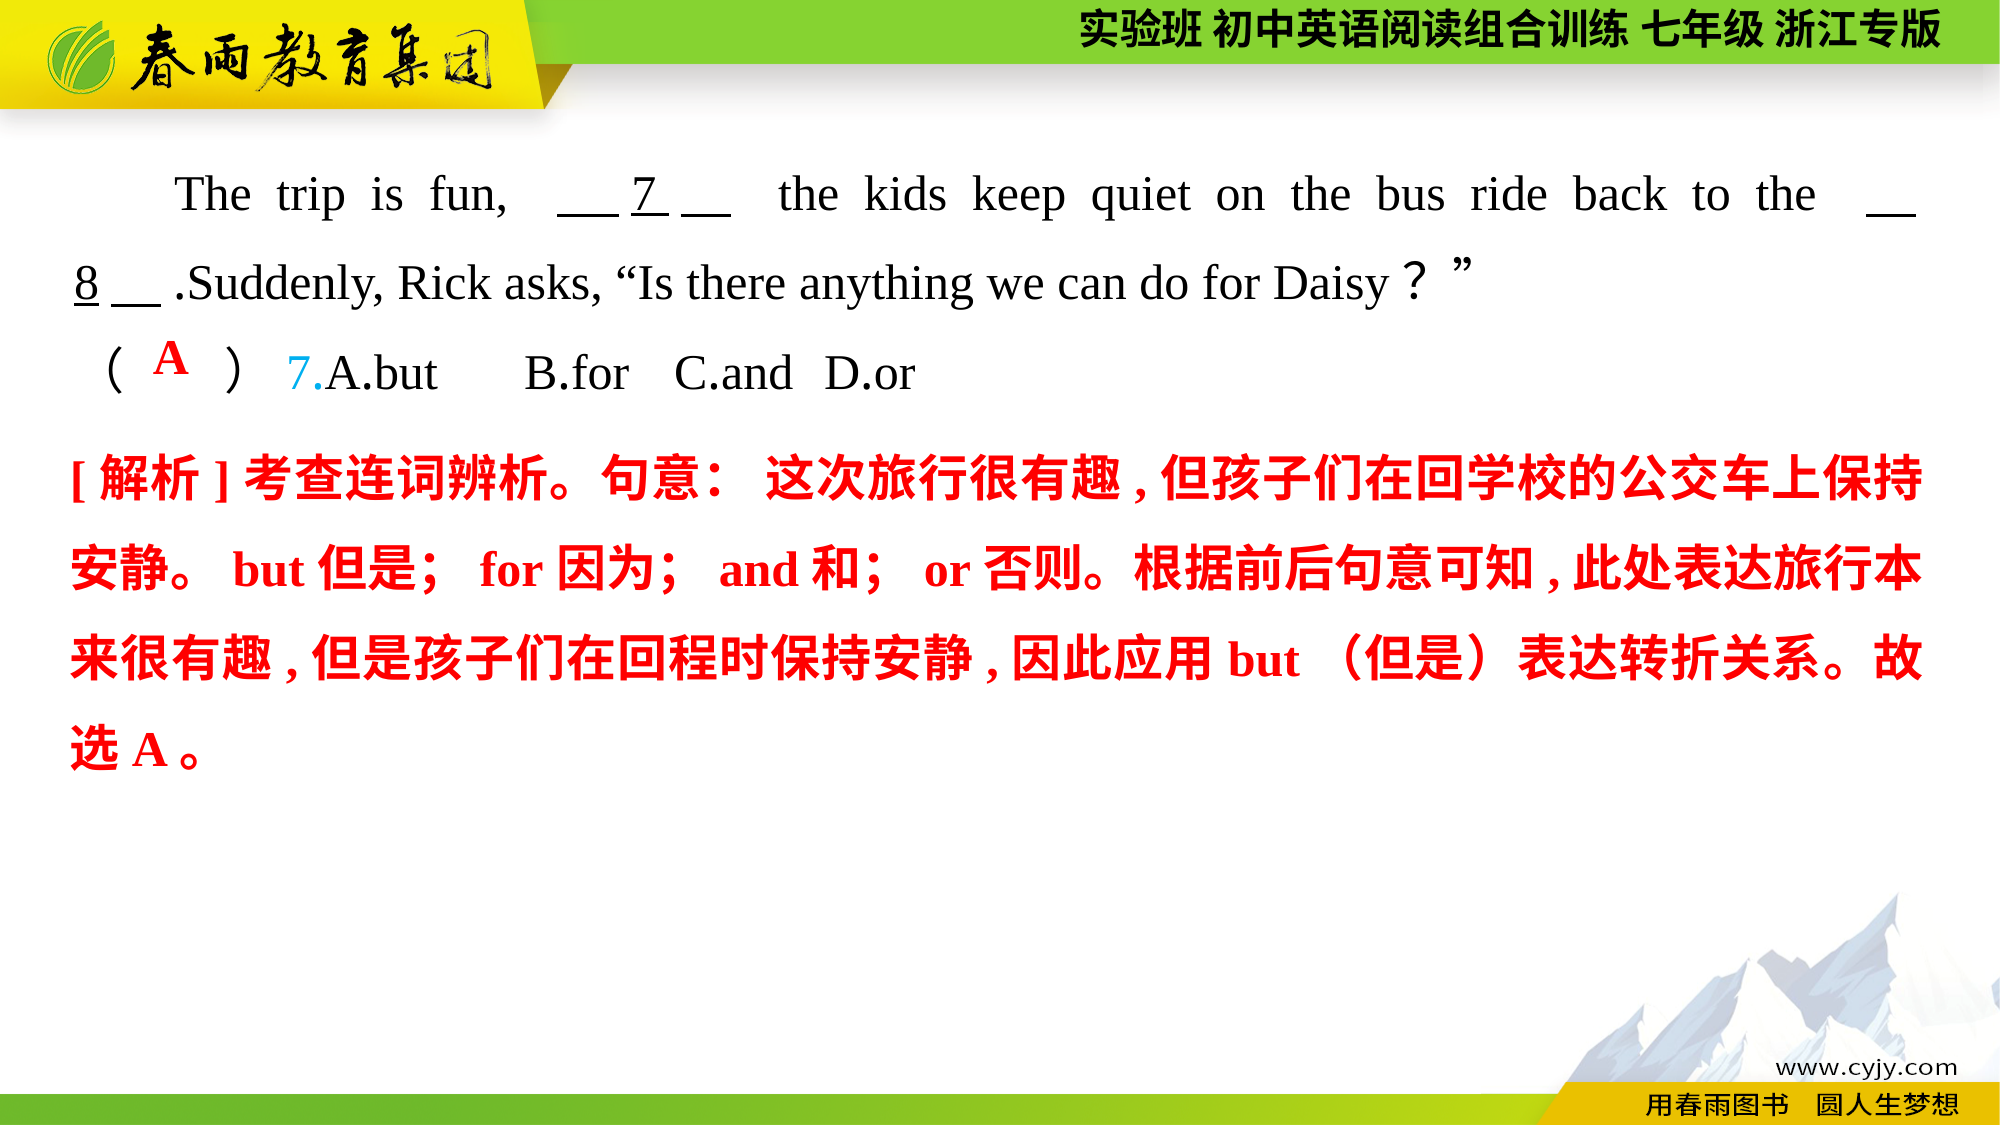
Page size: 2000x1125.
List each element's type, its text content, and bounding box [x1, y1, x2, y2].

picture [0, 0, 2000, 1125]
list The trip is fun, 7 the kids keep quiet on the bus ride back to the 8 .Suddenly, Rick asks, “Is there anything we can do for Daisy？” （ ）7.A.but B.for C.and D.or [59, 122, 1944, 399]
text_box A [138, 317, 204, 393]
text_box [解析]考查连词辨析。句意： 这次旅行很有趣,但孩子们在回学校的公交车上保持安静。but但是；for因为；and和；or否则。根据前后句意可知,此处表达旅行本来很有趣,但是孩子们在回程时保持安静,因此应用but（但是）表达转折关系。故选A。 [54, 408, 1939, 784]
